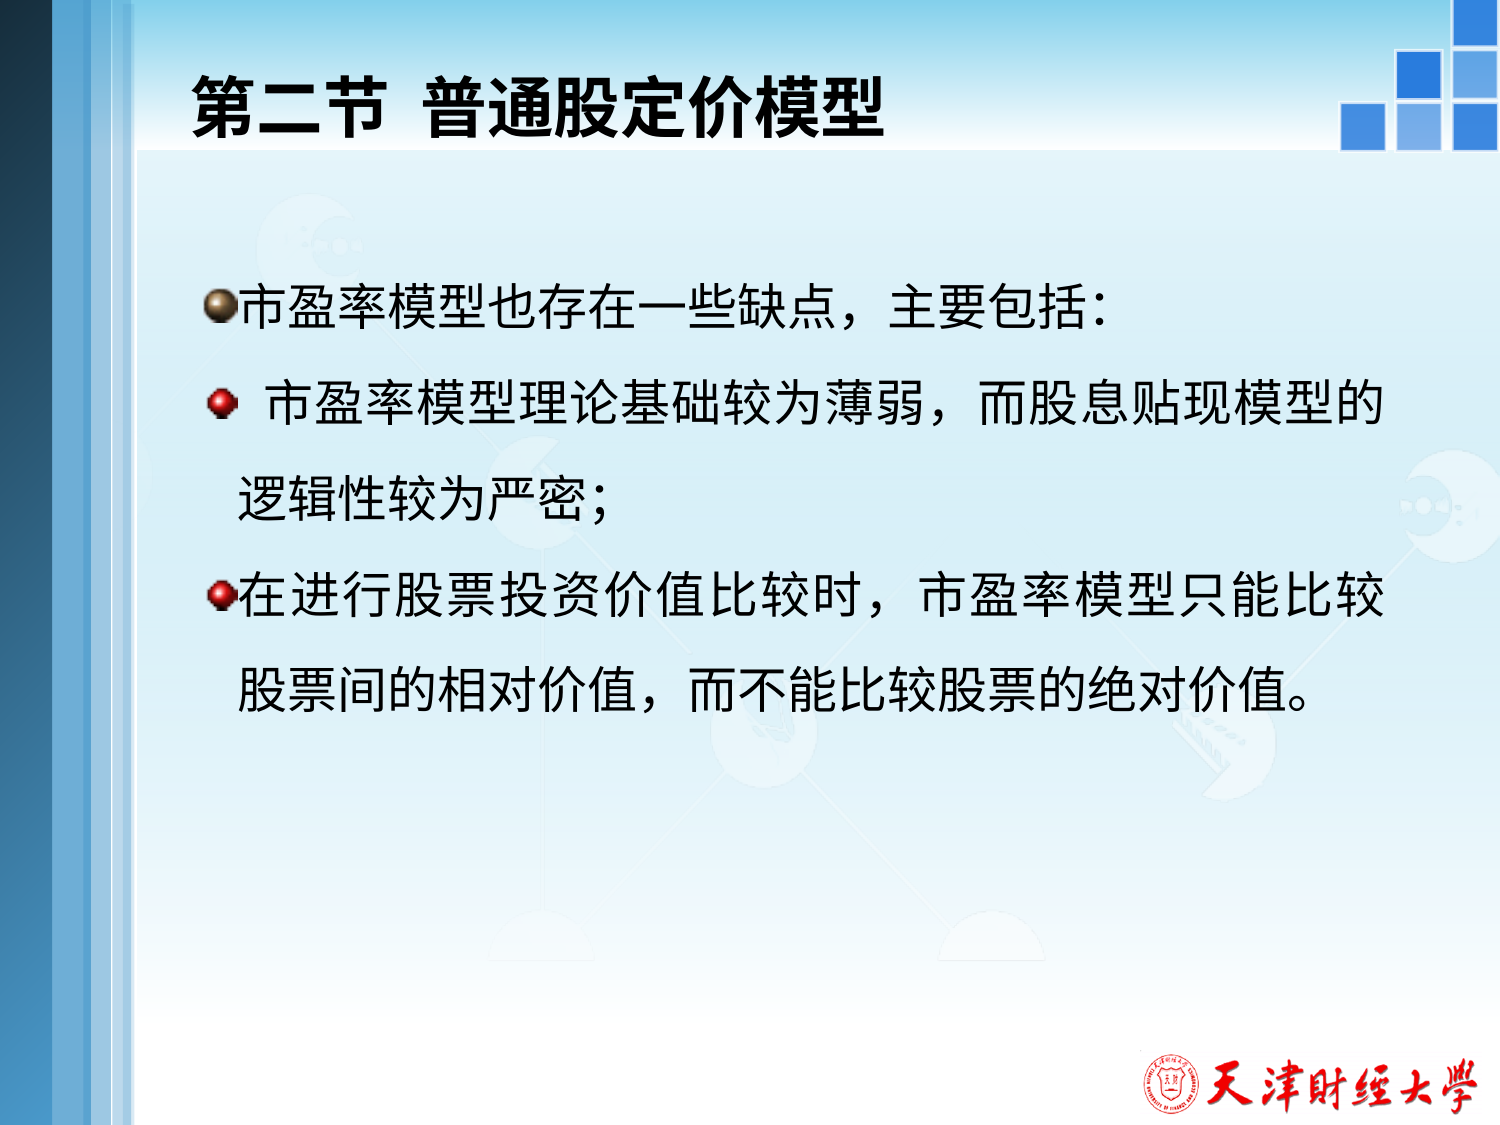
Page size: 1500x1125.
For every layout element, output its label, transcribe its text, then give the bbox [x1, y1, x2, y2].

title 第二节 普通股定价模型 [174, 75, 1175, 138]
text_box 市盈率模型也存在一些缺点，主要包括： 市盈率模型理论基础较为薄弱，而股息贴现模型的逻辑性较为严密； 在进行股票投资价值比较时，市盈率模型只能比较股票间的相对价值，而不能比较股票的绝对价值。 [187, 231, 1400, 727]
picture [1131, 1049, 1500, 1119]
picture [132, 150, 1500, 965]
